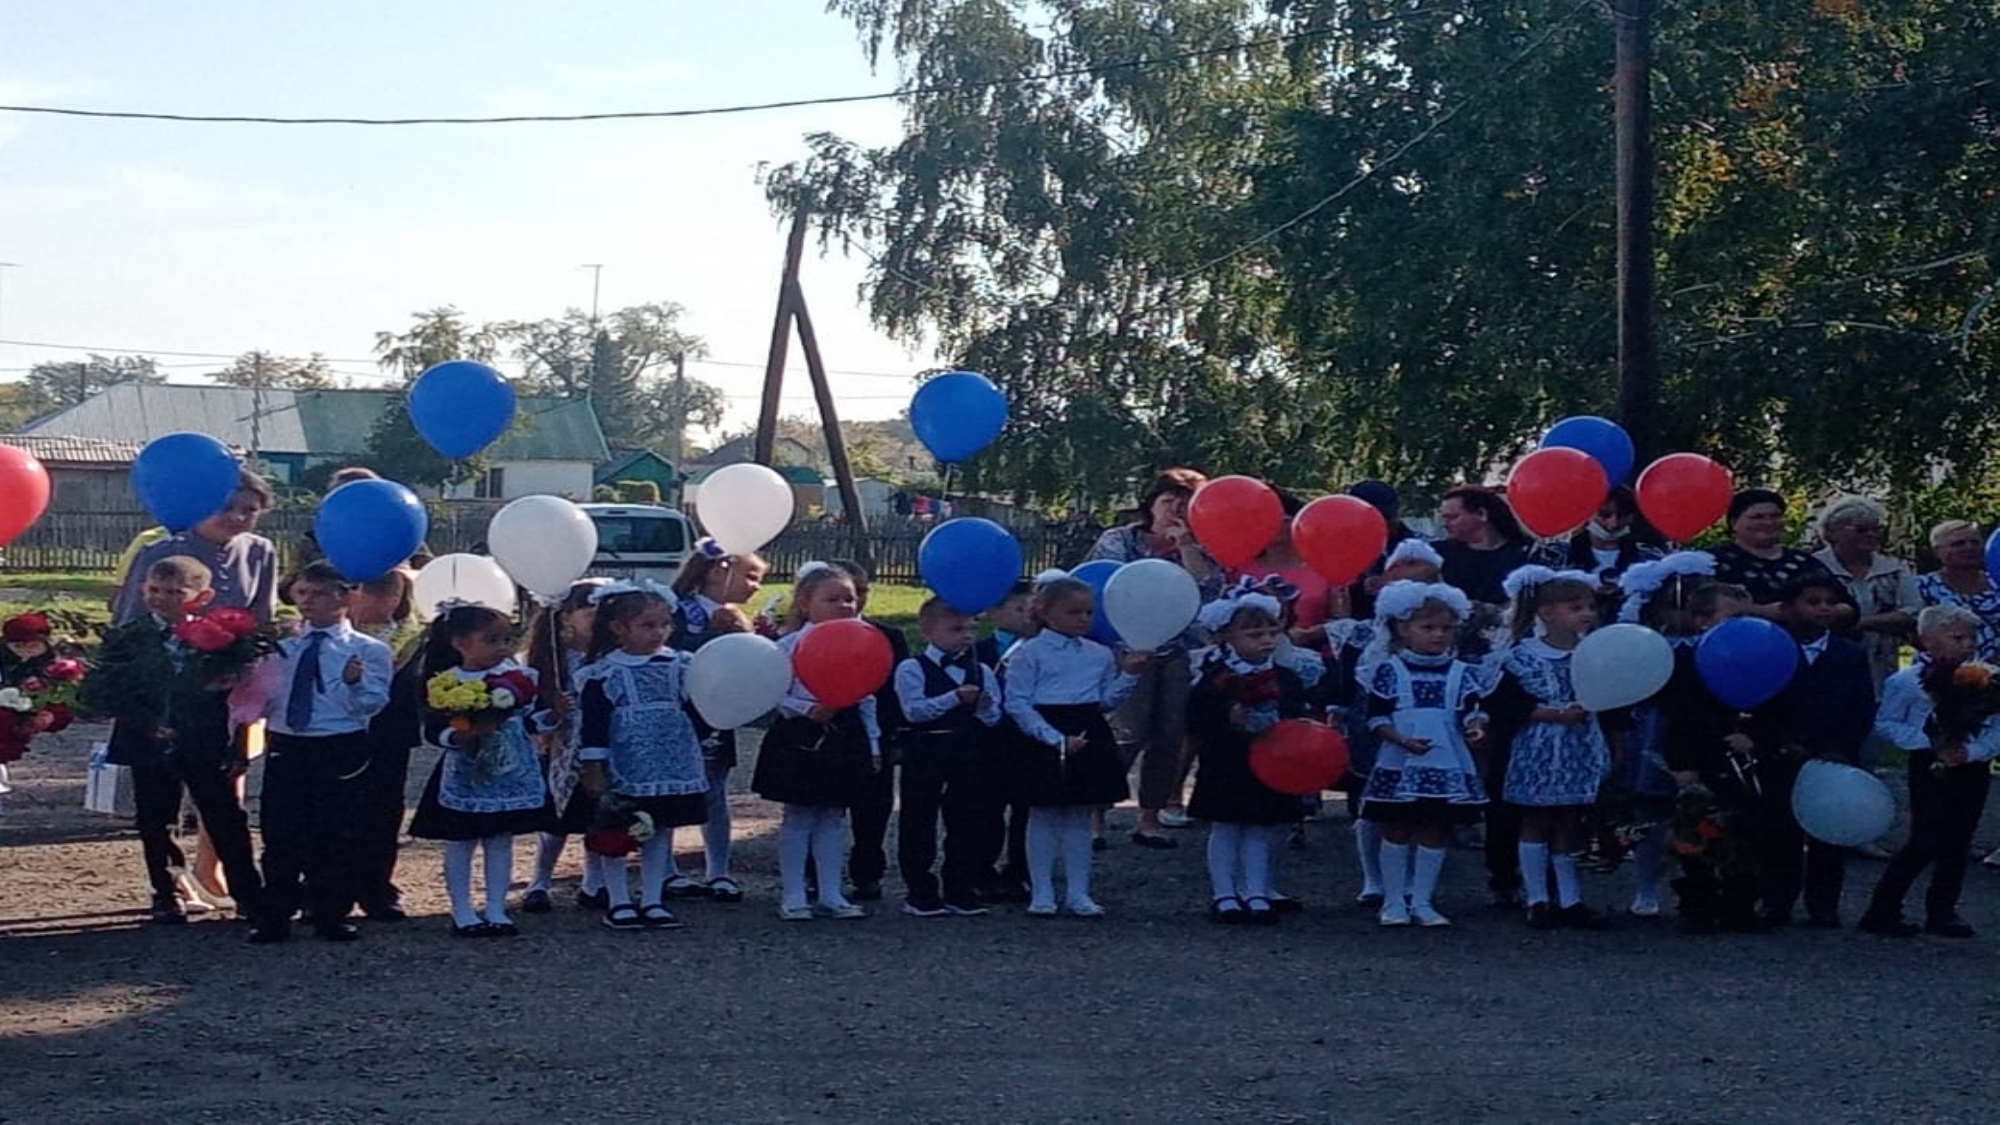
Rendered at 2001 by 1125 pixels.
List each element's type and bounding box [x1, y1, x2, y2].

list [0, 0, 2000, 1125]
